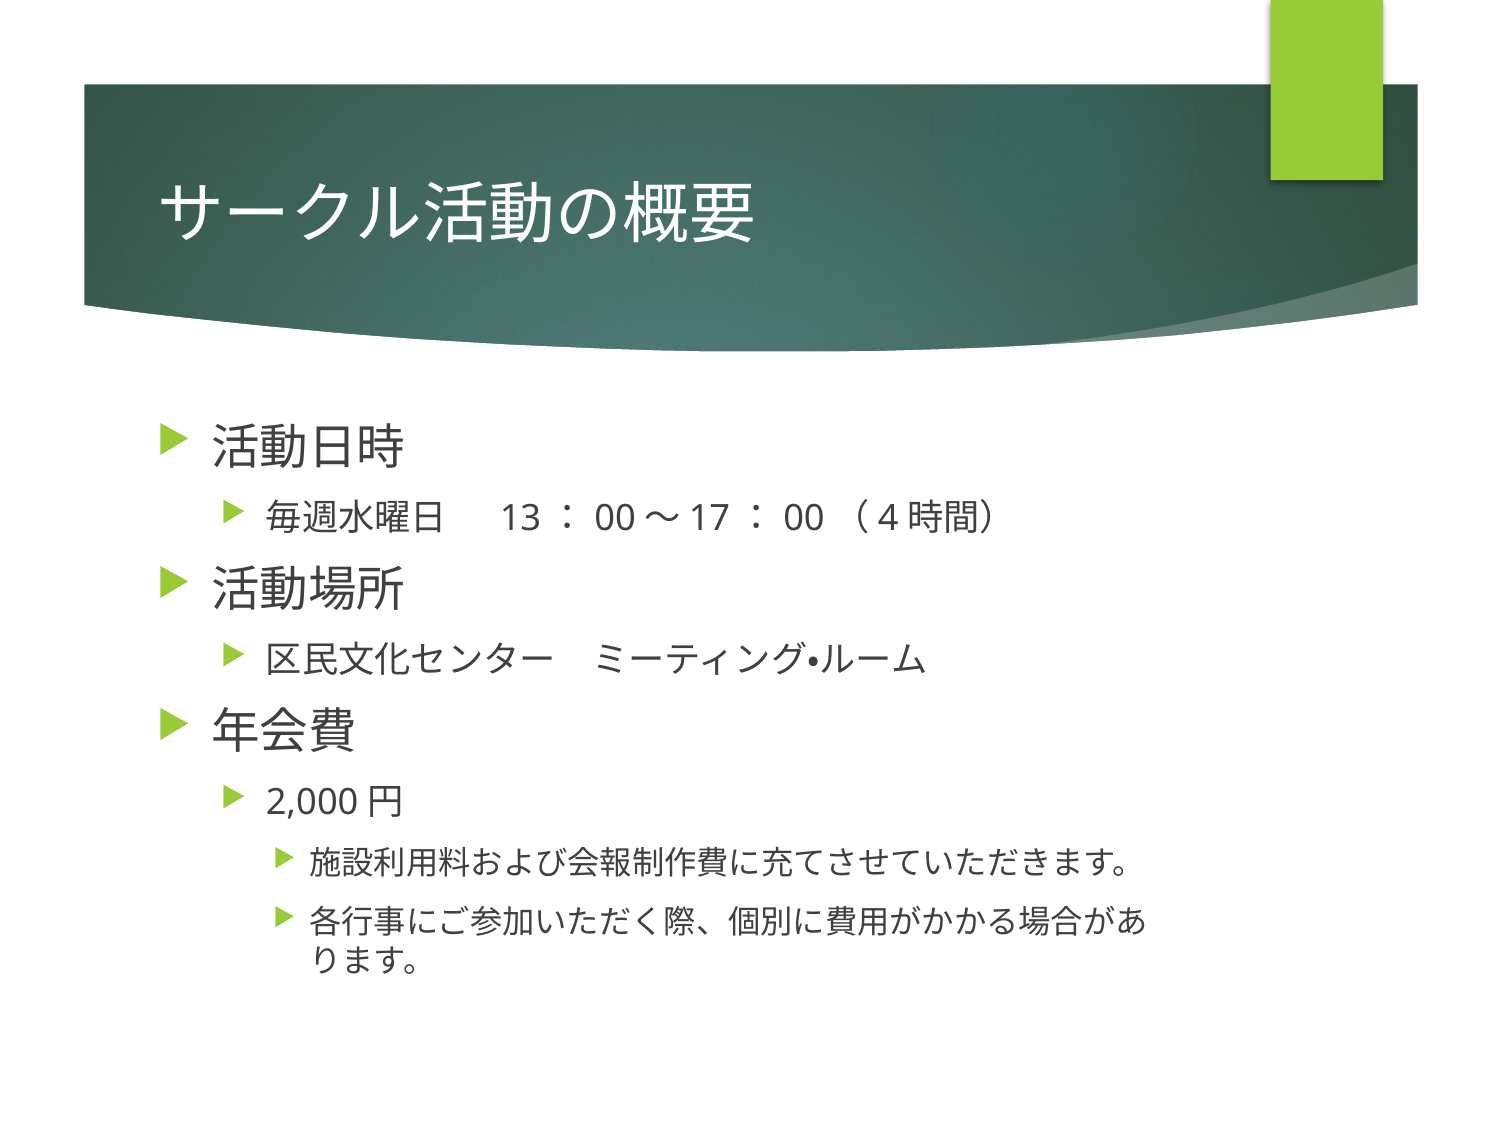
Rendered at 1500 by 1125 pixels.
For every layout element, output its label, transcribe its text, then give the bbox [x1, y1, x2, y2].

list 活動日時 毎週水曜日 13：00～17：00（4時間） 活動場所 区民文化センター ミーティング・ルーム 年会費 2,000円 施設利用料および会報制作費に充てさせていただきます。 各行事にご参加いただく際、個別に費用がかかる場合があります。 [141, 408, 1183, 988]
title サークル活動の概要 [142, 152, 1183, 269]
